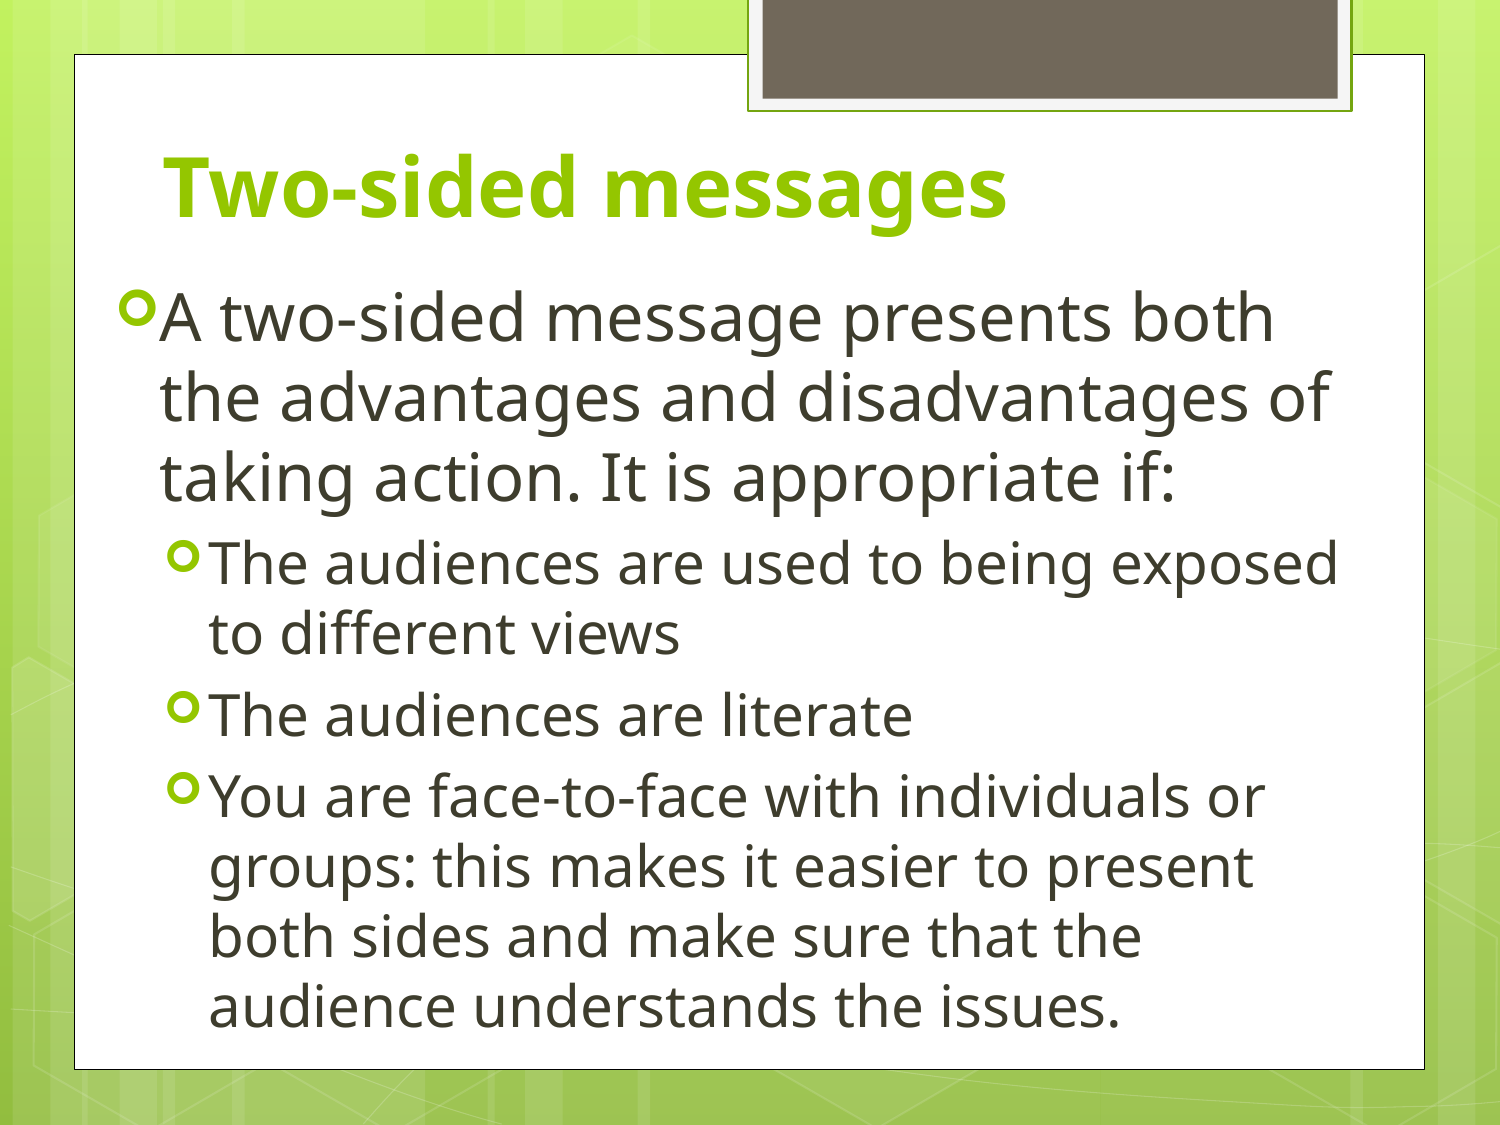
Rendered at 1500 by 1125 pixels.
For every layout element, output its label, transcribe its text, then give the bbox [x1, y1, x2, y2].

title Two-sided messages [147, 54, 1300, 243]
list A two-sided message presents both the advantages and disadvantages of taking action. It is appropriate if: The audiences are used to being exposed to different views The audiences are literate You are face-to-face with individuals or groups: this makes it easier to present both sides and make sure that the audience understands the issues. [88, 267, 1412, 1059]
